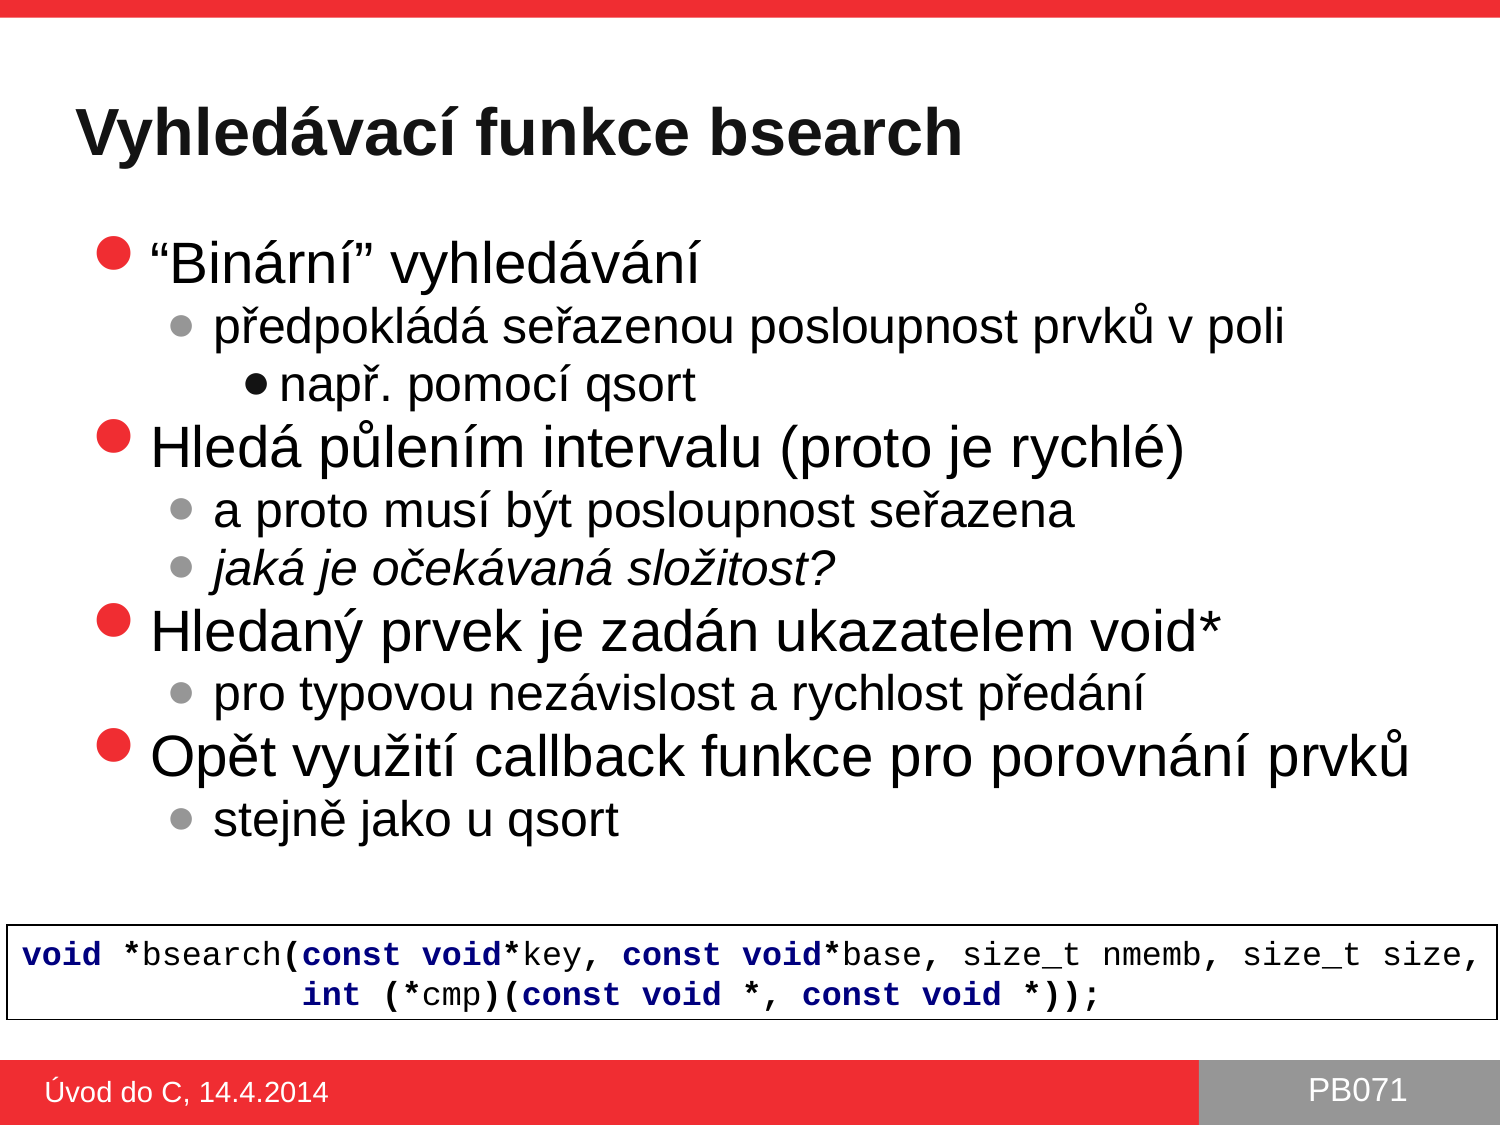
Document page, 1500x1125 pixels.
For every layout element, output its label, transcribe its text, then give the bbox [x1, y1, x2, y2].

title Vyhledávací funkce bsearch [75, 45, 1471, 208]
text_box void *bsearch(const void*key, const void*base, size_t nmemb, size_t size, int (*cmp)(const void *, const void *)); [7, 924, 1498, 1020]
footer Úvod do C, 14.4.2014 [29, 1065, 1199, 1125]
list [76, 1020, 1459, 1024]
list “Binární” vyhledávání předpokládá seřazenou posloupnost prvků v poli např. pomocí qsort Hledá půlením intervalu (proto je rychlé) a proto musí být posloupnost seřazena jaká je očekávaná složitost? Hledaný prvek je zadán ukazatelem void* pro typovou nezávislost a rychlost předání Opět využití callback funkce pro porovnání prvků stejně jako u qsort [76, 231, 1459, 924]
